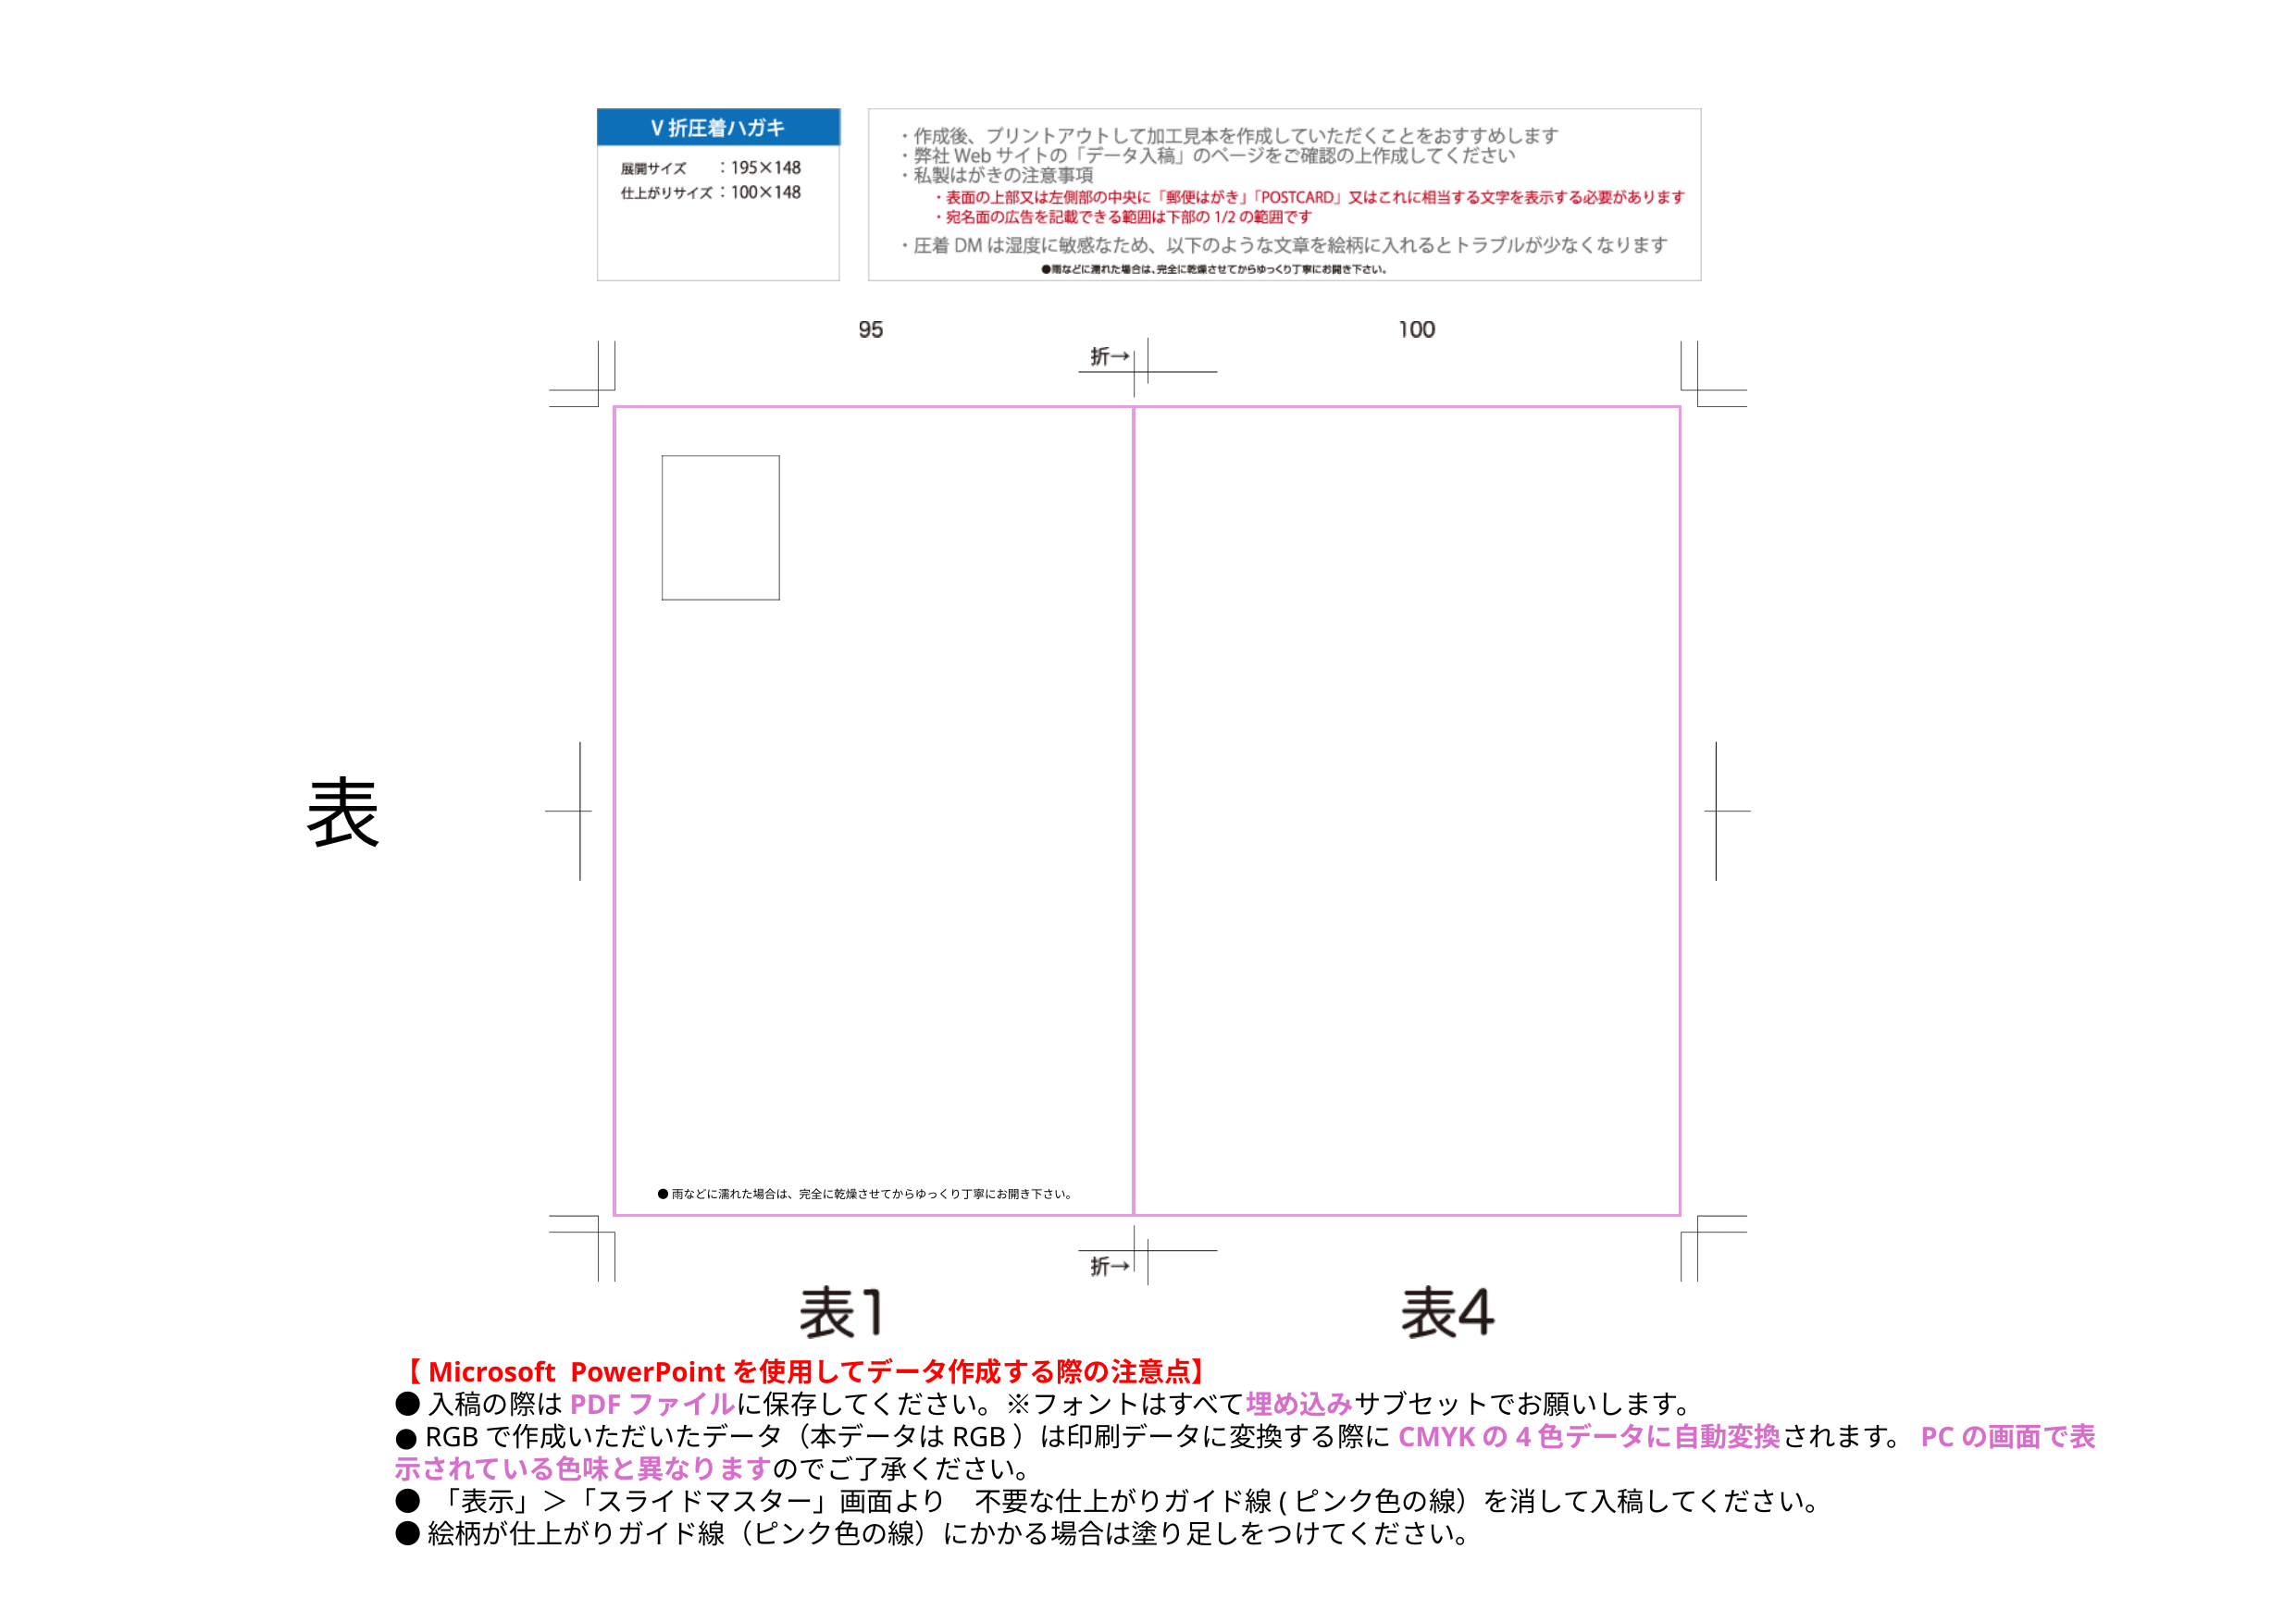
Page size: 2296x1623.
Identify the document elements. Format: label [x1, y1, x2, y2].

picture [545, 321, 1751, 1339]
picture [597, 108, 1702, 281]
